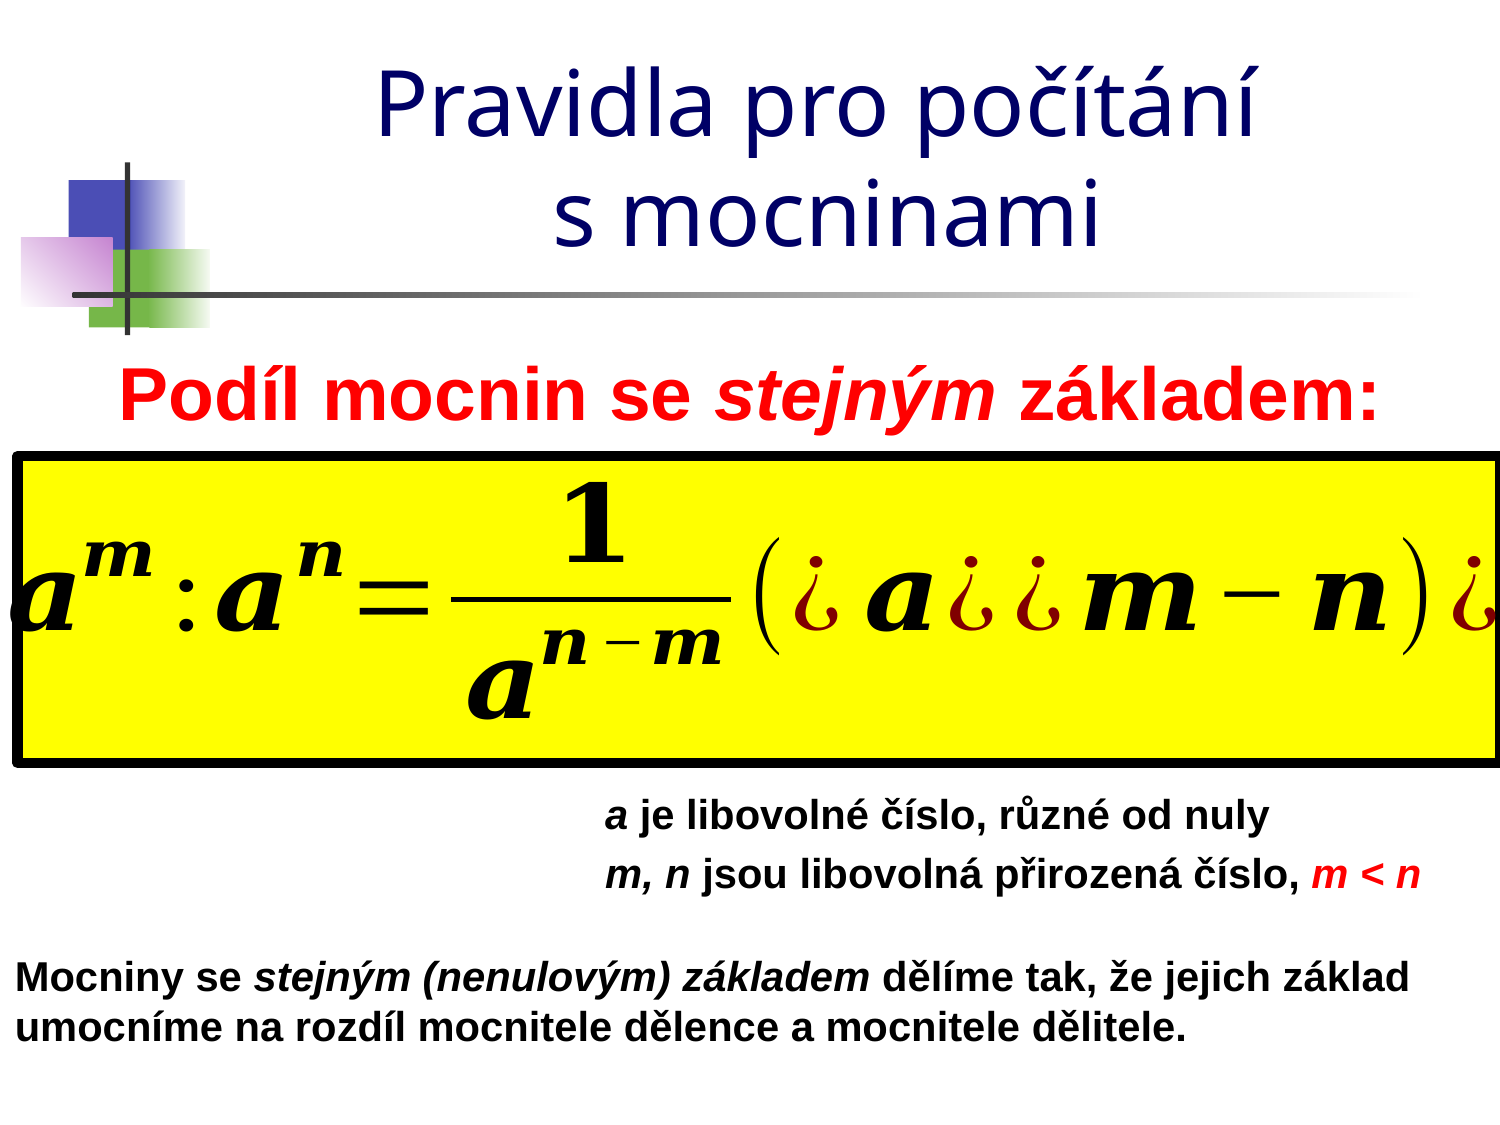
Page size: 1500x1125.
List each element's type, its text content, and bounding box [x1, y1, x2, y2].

text_box Mocniny se stejným (nenulovým) základem dělíme tak, že jejich základ umocníme na rozdíl mocnitele dělence a mocnitele dělitele. [0, 942, 1500, 1058]
title Pravidla pro počítání s mocninami [188, 34, 1468, 276]
text_box a je libovolné číslo, různé od nuly [590, 780, 1382, 839]
text_box [17, 456, 1500, 763]
text_box Podíl mocnin se stejným základem: [0, 338, 1500, 443]
text_box m, n jsou libovolná přirozená číslo, m < n [590, 839, 1500, 905]
